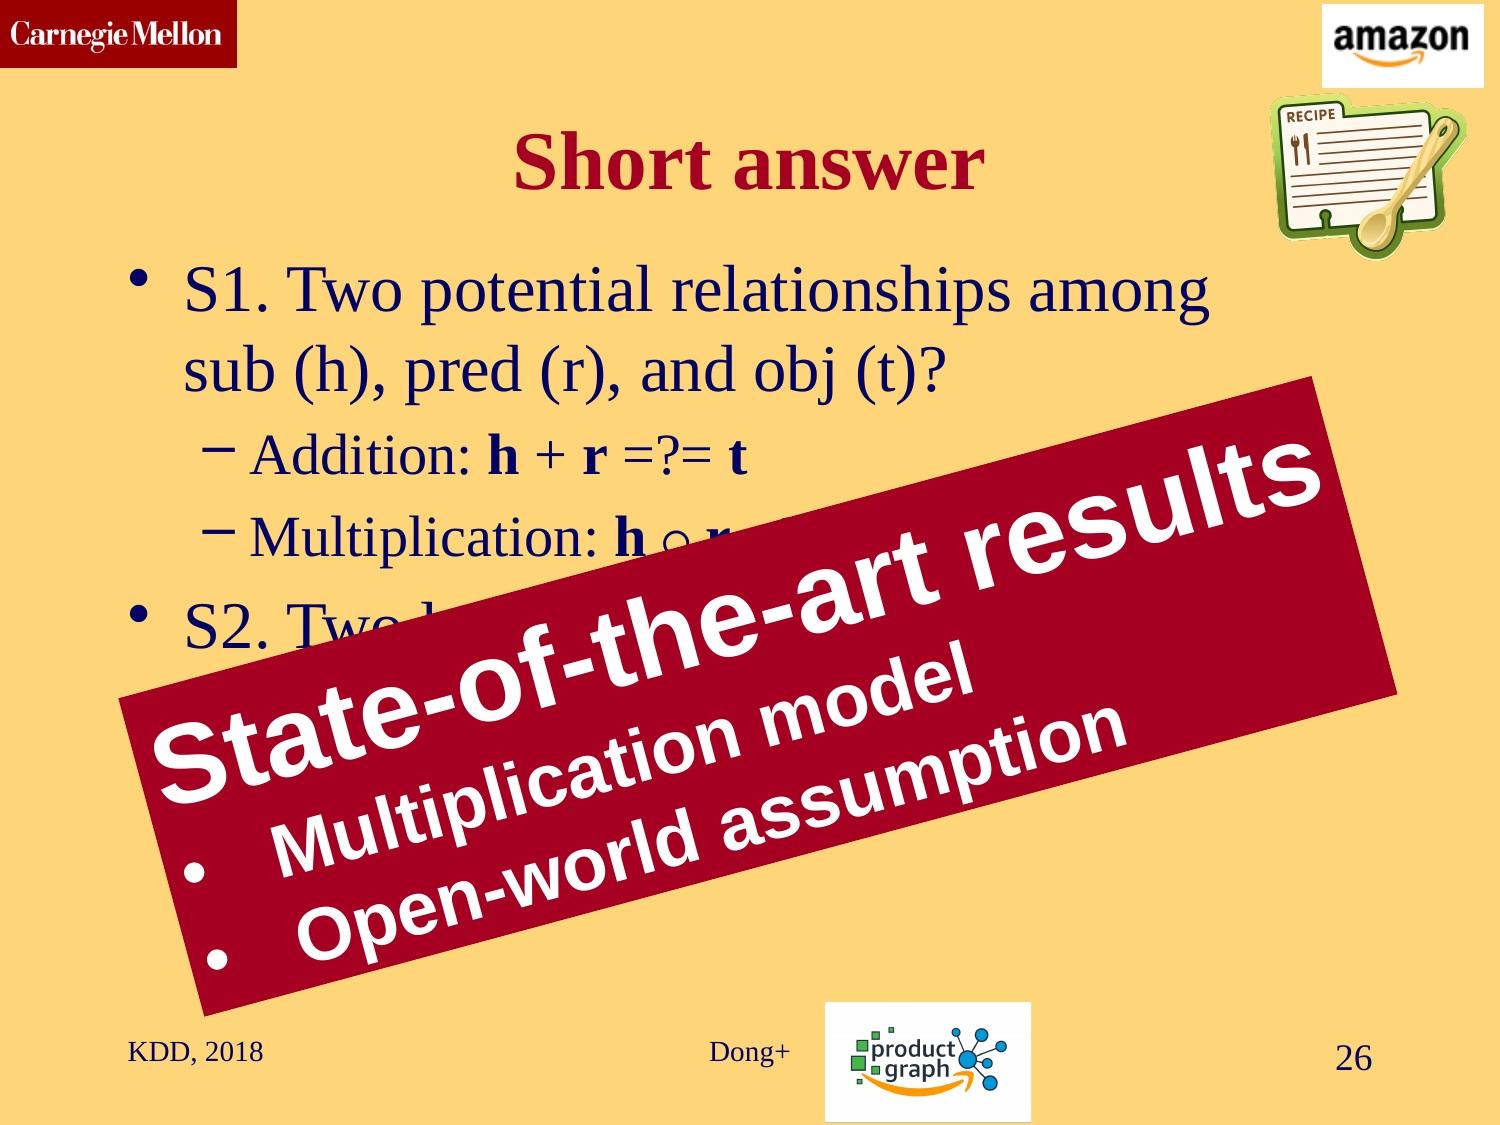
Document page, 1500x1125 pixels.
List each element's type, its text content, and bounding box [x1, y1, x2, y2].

text_box State-of-the-art results Multiplication model Open-world assumption [118, 375, 1398, 1017]
footer Dong+ [512, 1024, 988, 1101]
picture [1270, 93, 1468, 261]
slide_number KDD, 2018 [112, 1024, 426, 1101]
picture [0, 0, 237, 68]
slide_number 26 [1074, 1024, 1388, 1101]
title Short answer [112, 99, 1265, 213]
list S1. Two potential relationships among sub (h), pred (r), and obj (t)? Addition: h + r =?= t Multiplication: h ⚬ r =?= t S2. Two loss function options Closed-world assumption Open-world assumption [112, 237, 1428, 1001]
picture [1322, 4, 1484, 88]
